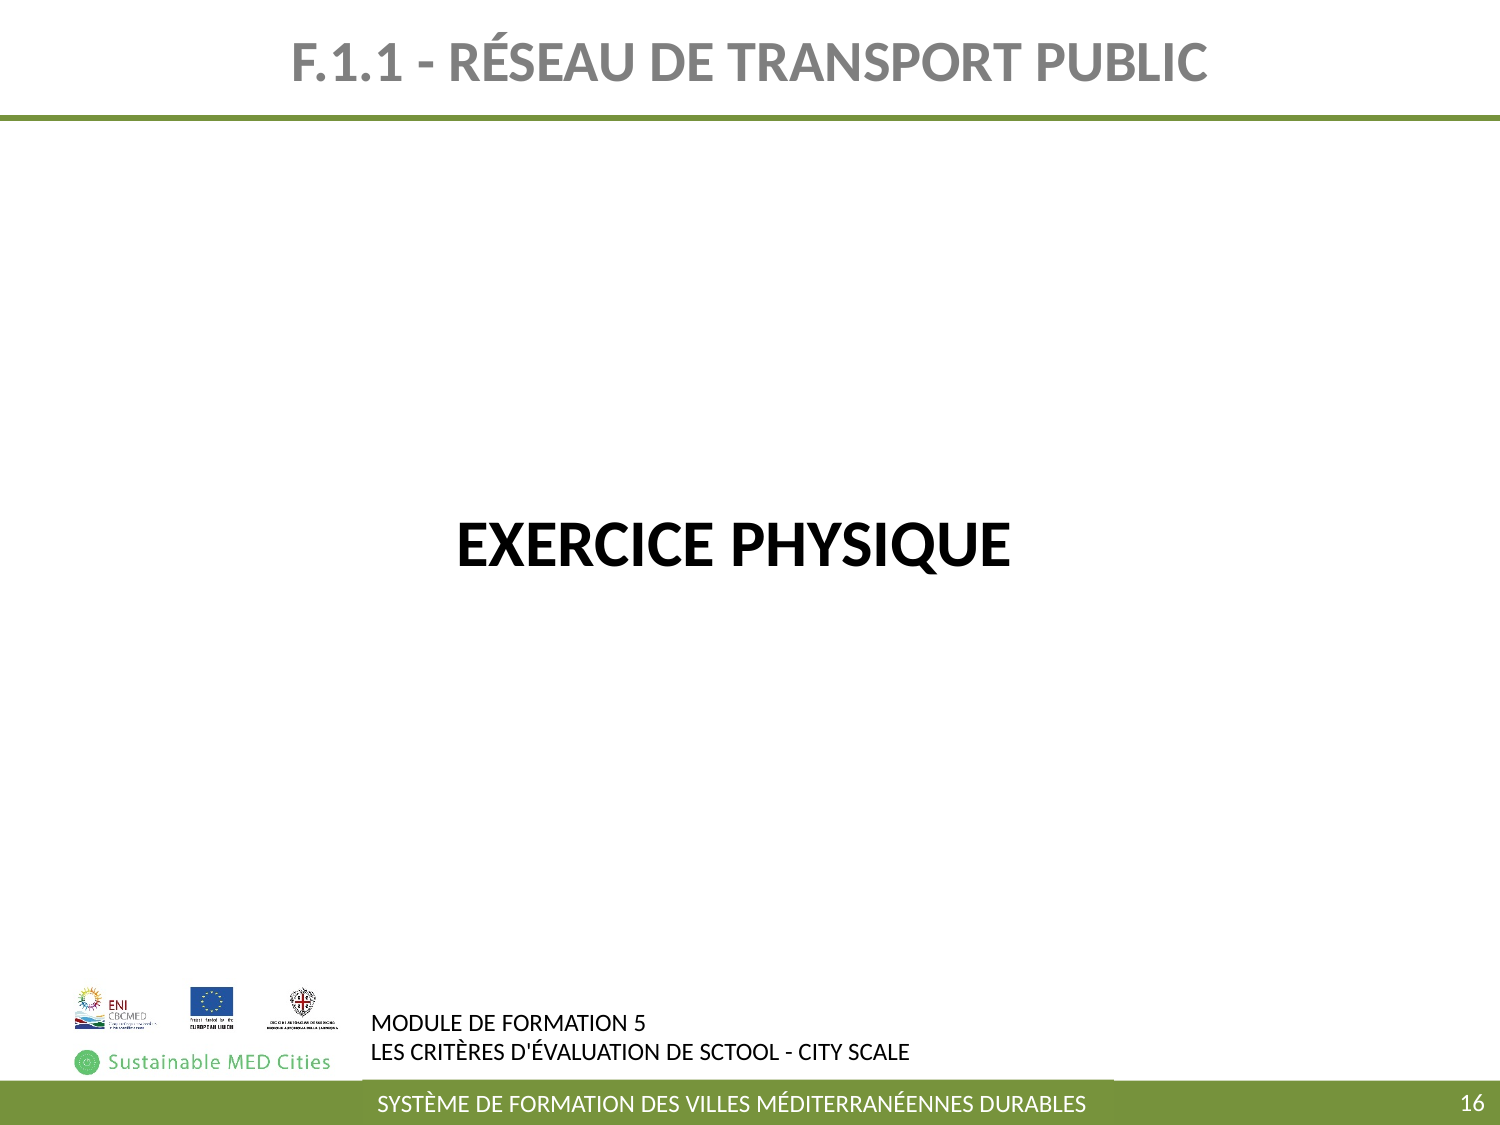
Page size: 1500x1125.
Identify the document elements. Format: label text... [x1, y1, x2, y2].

slide_number ‹#› [1149, 1076, 1500, 1125]
text_box SYSTÈME DE FORMATION DES VILLES MÉDITERRANÉENNES DURABLES [362, 1079, 1114, 1125]
list EXERCICE PHYSIQUE [43, 262, 1425, 944]
title F.1.1 - RÉSEAU DE TRANSPORT PUBLIC [0, 0, 1500, 117]
picture [62, 978, 356, 1080]
